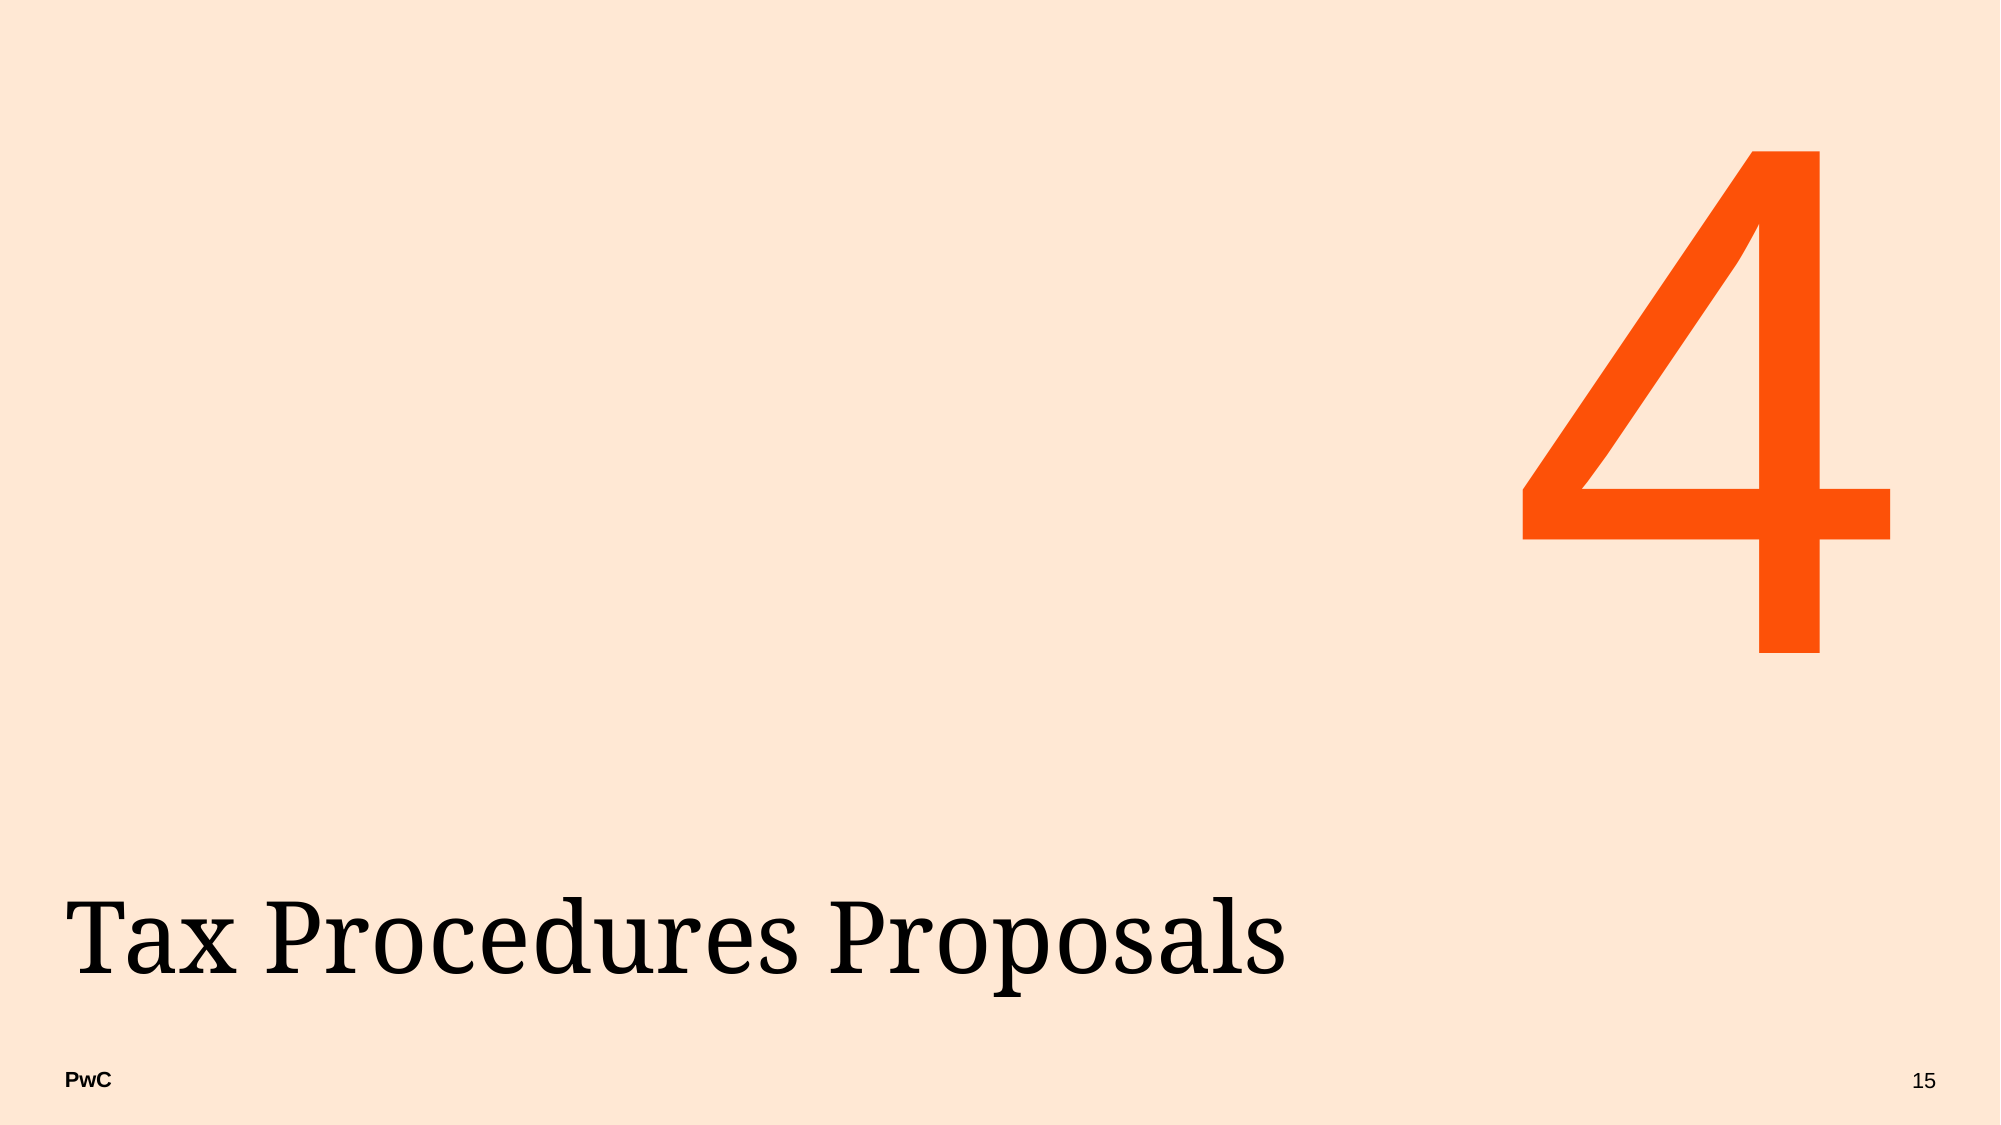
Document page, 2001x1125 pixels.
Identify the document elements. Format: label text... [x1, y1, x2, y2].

list 4 [1344, 93, 1913, 801]
slide_number 15 [1887, 1066, 1936, 1093]
title Tax Procedures Proposals [65, 567, 1345, 993]
